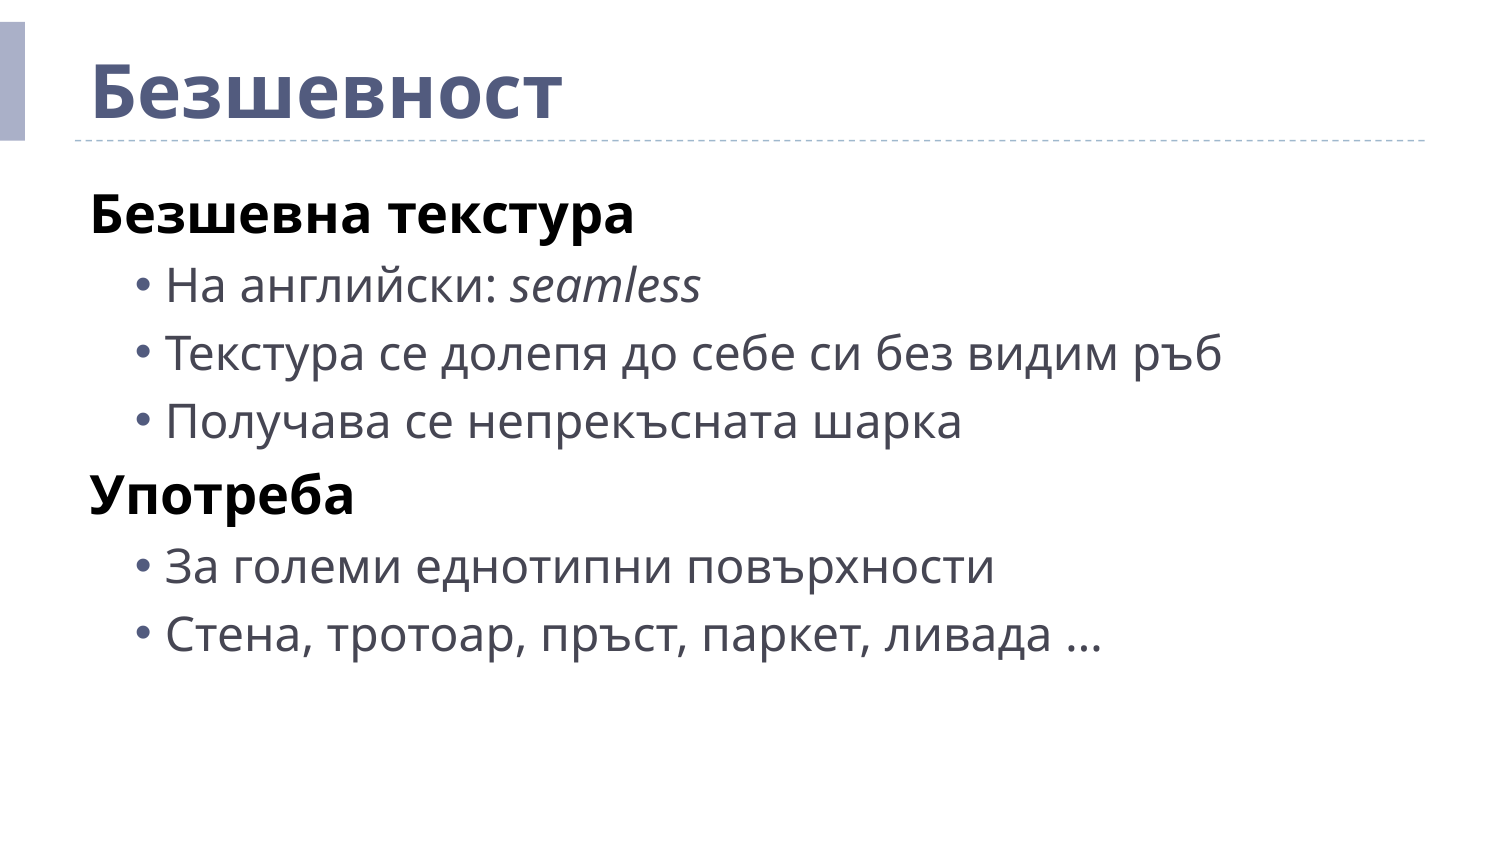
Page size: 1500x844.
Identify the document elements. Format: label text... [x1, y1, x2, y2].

title Безшевност [75, 18, 1475, 141]
list Безшевна текстура На английски: seamless Текстура се долепя до себе си без видим ръб Получава се непрекъсната шарка Употреба За големи еднотипни повърхности Стена, тротоар, пръст, паркет, ливада … [75, 171, 1475, 835]
